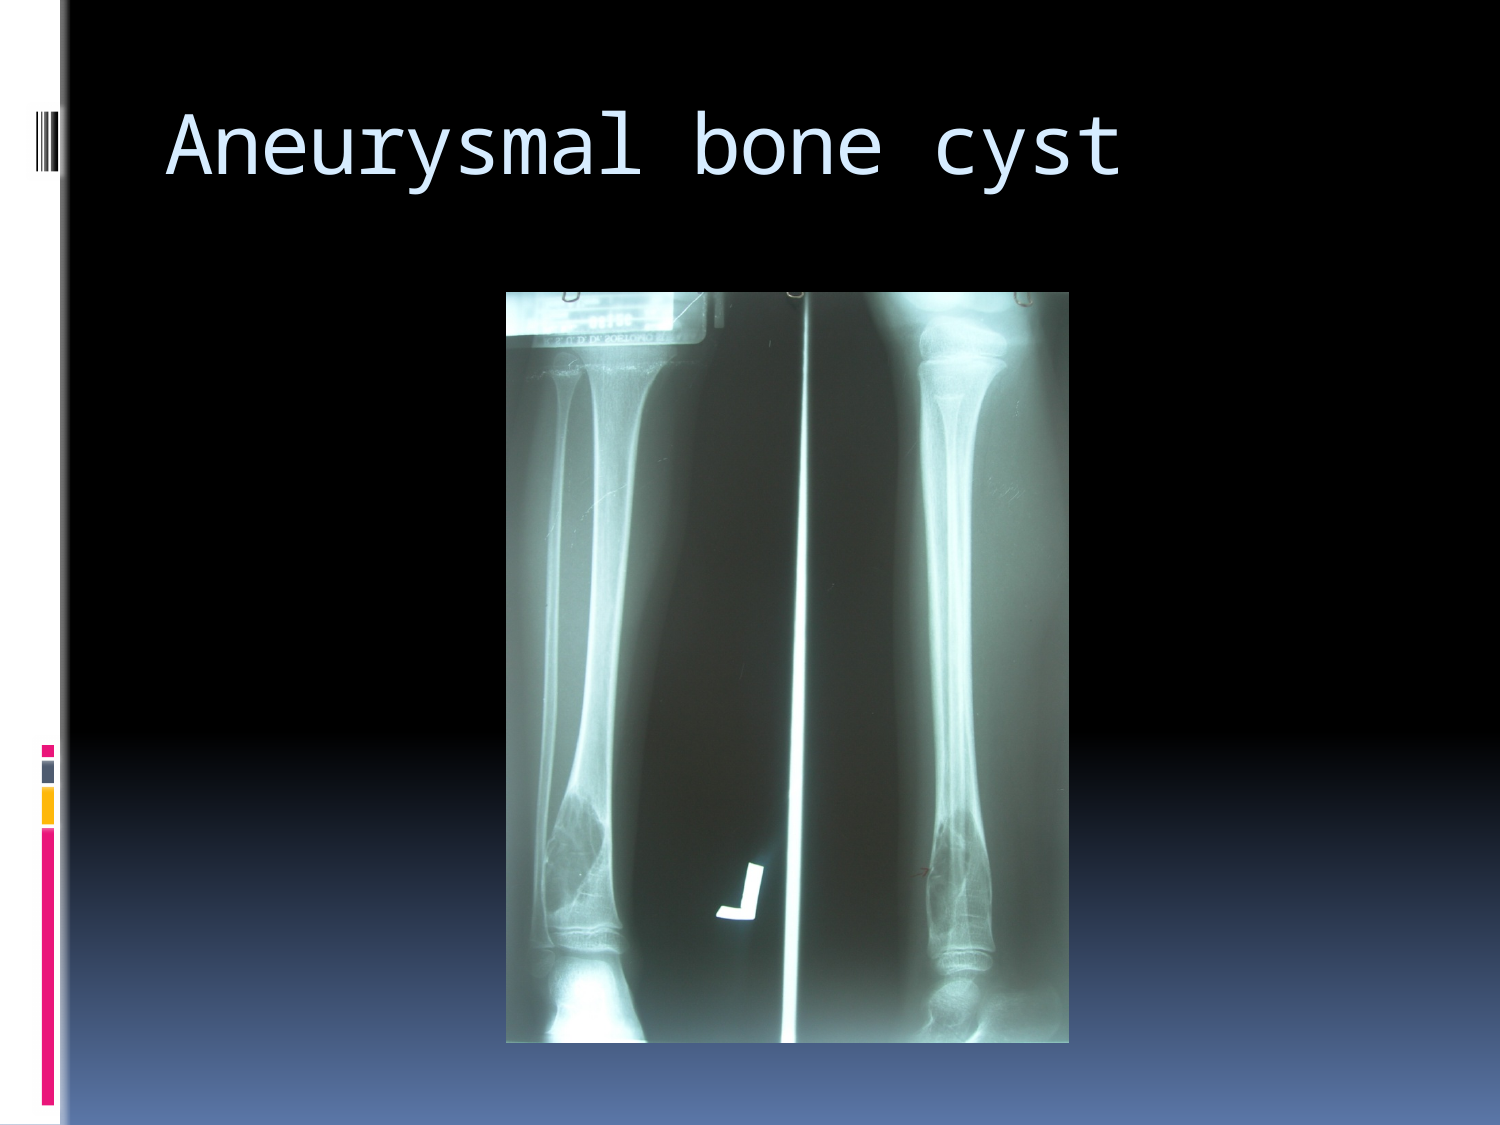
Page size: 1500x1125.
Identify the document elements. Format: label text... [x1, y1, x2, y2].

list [505, 292, 1070, 1044]
title Aneurysmal bone cyst [150, 83, 1425, 234]
